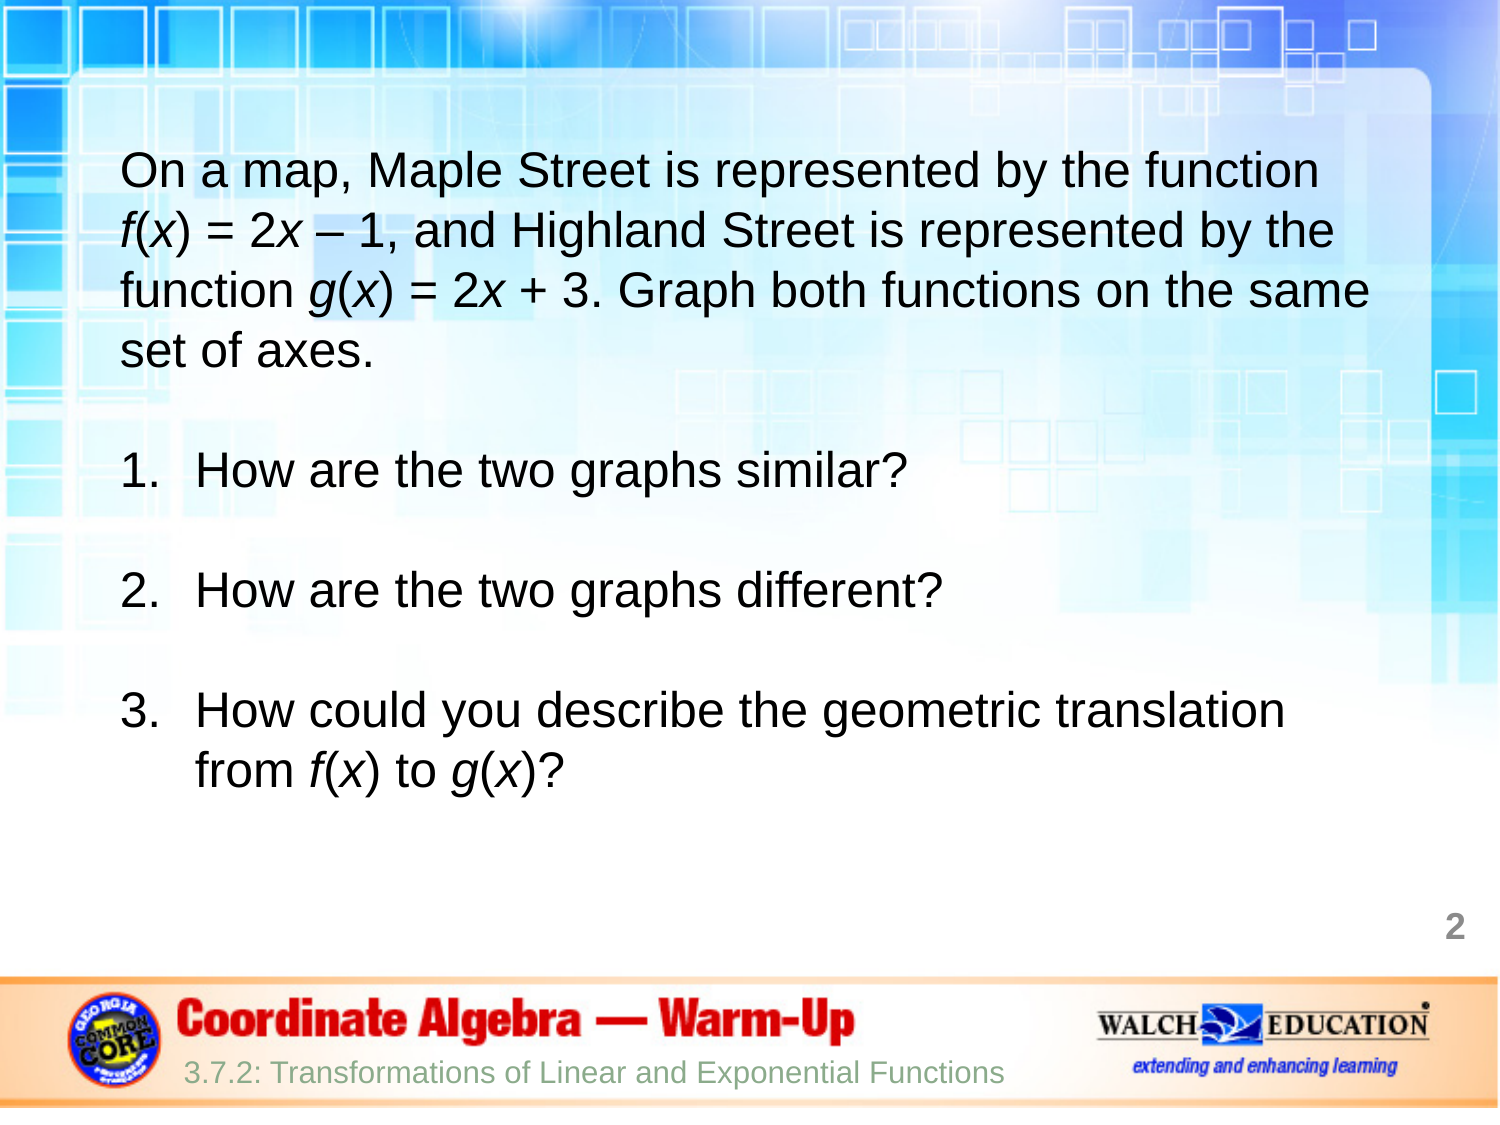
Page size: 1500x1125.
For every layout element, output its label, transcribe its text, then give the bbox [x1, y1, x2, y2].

text_box On a map, Maple Street is represented by the function f(x) = 2x – 1, and Highland Street is represented by the function g(x) = 2x + 3. Graph both functions on the same set of axes. How are the two graphs similar? How are the two graphs different? How could you describe the geometric translation from f(x) to g(x)? [105, 130, 1394, 949]
footer 3.7.2: Transformations of Linear and Exponential Functions [168, 1048, 1067, 1094]
picture [0, 0, 1500, 1108]
slide_number 2 [1361, 901, 1481, 949]
